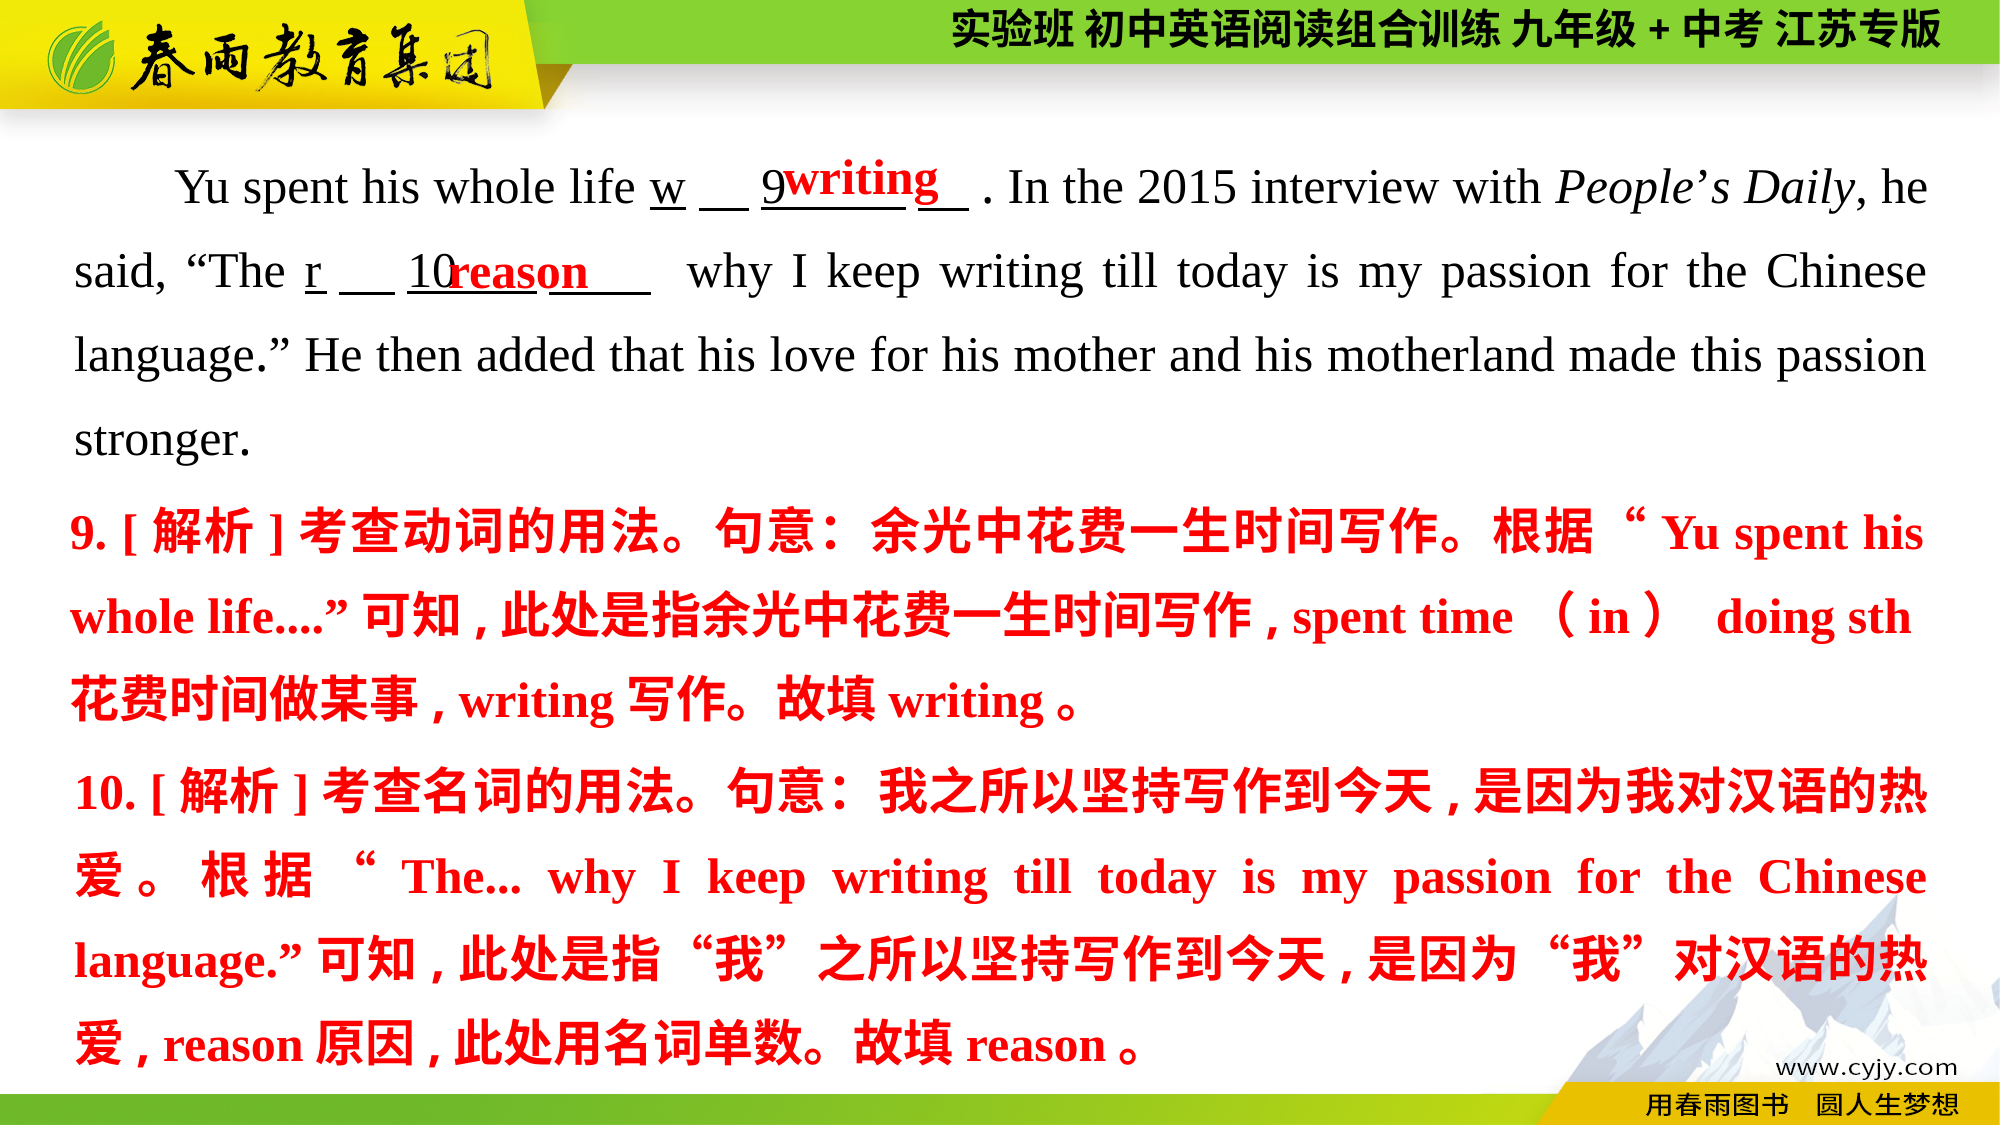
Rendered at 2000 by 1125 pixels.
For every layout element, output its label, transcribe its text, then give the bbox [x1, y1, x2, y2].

text_box 10. [解析]考查名词的用法。句意：我之所以坚持写作到今天,是因为我对汉语的热爱。根据“The... why I keep writing till today is my passion for the Chinese language.”可知,此处是指“我”之所以坚持写作到今天,是因为“我”对汉语的热爱, reason原因,此处用名词单数。故填reason。 [59, 727, 1944, 1079]
text_box writing [768, 113, 954, 212]
picture [0, 0, 2000, 1125]
list Yu spent his whole life w 9 . In the 2015 interview with People’s Daily, he said, “The r 10 why I keep writing till today is my passion for the Chinese language.” He then added that his love for his mother and his motherland made this passion stronger. [59, 122, 1944, 477]
text_box 9. [解析]考查动词的用法。句意：余光中花费一生时间写作。根据“Yu spent his whole life....”可知,此处是指余光中花费一生时间写作, spent time（in） doing sth花费时间做某事, writing写作。故填writing。 [54, 468, 1939, 736]
text_box reason [433, 207, 604, 307]
